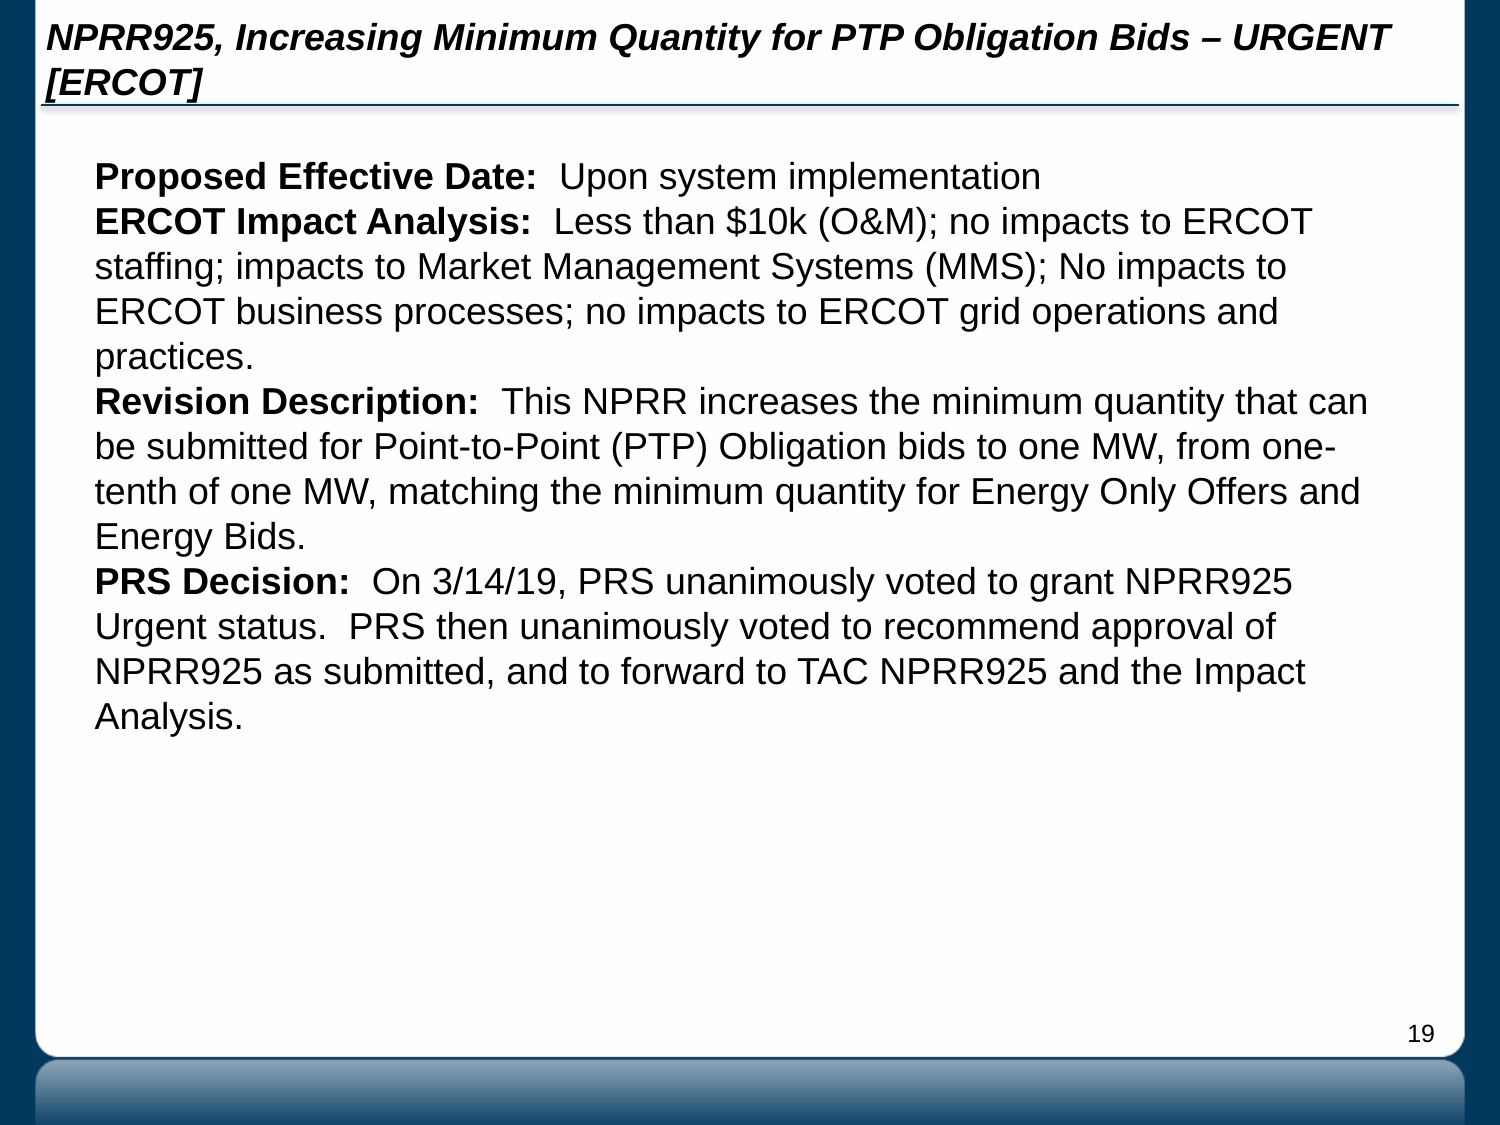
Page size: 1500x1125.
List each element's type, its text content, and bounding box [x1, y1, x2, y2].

picture [35, 0, 1465, 1125]
text_box Proposed Effective Date: Upon system implementation ERCOT Impact Analysis: Less than $10k (O&M); no impacts to ERCOT staffing; impacts to Market Management Systems (MMS); No impacts to ERCOT business processes; no impacts to ERCOT grid operations and practices. Revision Description: This NPRR increases the minimum quantity that can be submitted for Point-to-Point (PTP) Obligation bids to one MW, from one-tenth of one MW, matching the minimum quantity for Energy Only Offers and Energy Bids. PRS Decision: On 3/14/19, PRS unanimously voted to grant NPRR925 Urgent status. PRS then unanimously voted to recommend approval of NPRR925 as submitted, and to forward to TAC NPRR925 and the Impact Analysis. [79, 144, 1419, 744]
title NPRR925, Increasing Minimum Quantity for PTP Obligation Bids – URGENT [ERCOT] [31, 20, 1464, 97]
